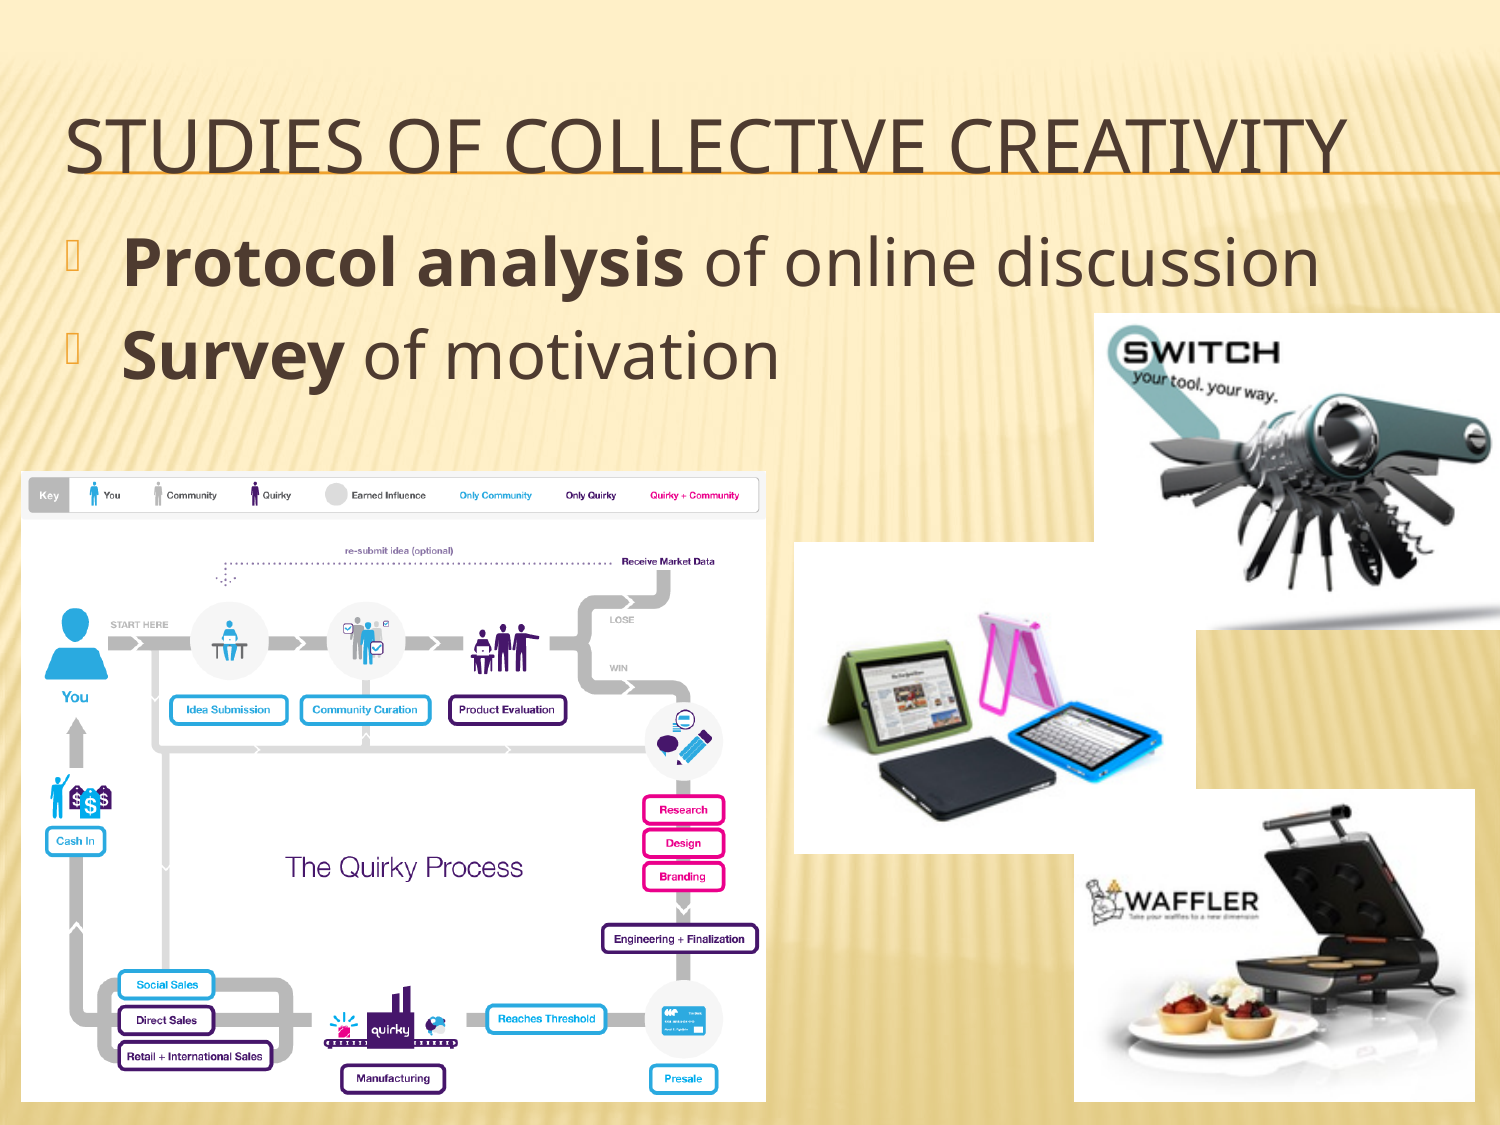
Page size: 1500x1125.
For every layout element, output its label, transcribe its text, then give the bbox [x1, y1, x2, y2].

list Protocol analysis of online discussion Survey of motivation [50, 212, 1475, 429]
picture [794, 542, 1196, 855]
picture [20, 471, 766, 1102]
title Studies of Collective Creativity [50, 75, 1475, 212]
picture [1074, 789, 1476, 1102]
picture [1094, 313, 1500, 630]
